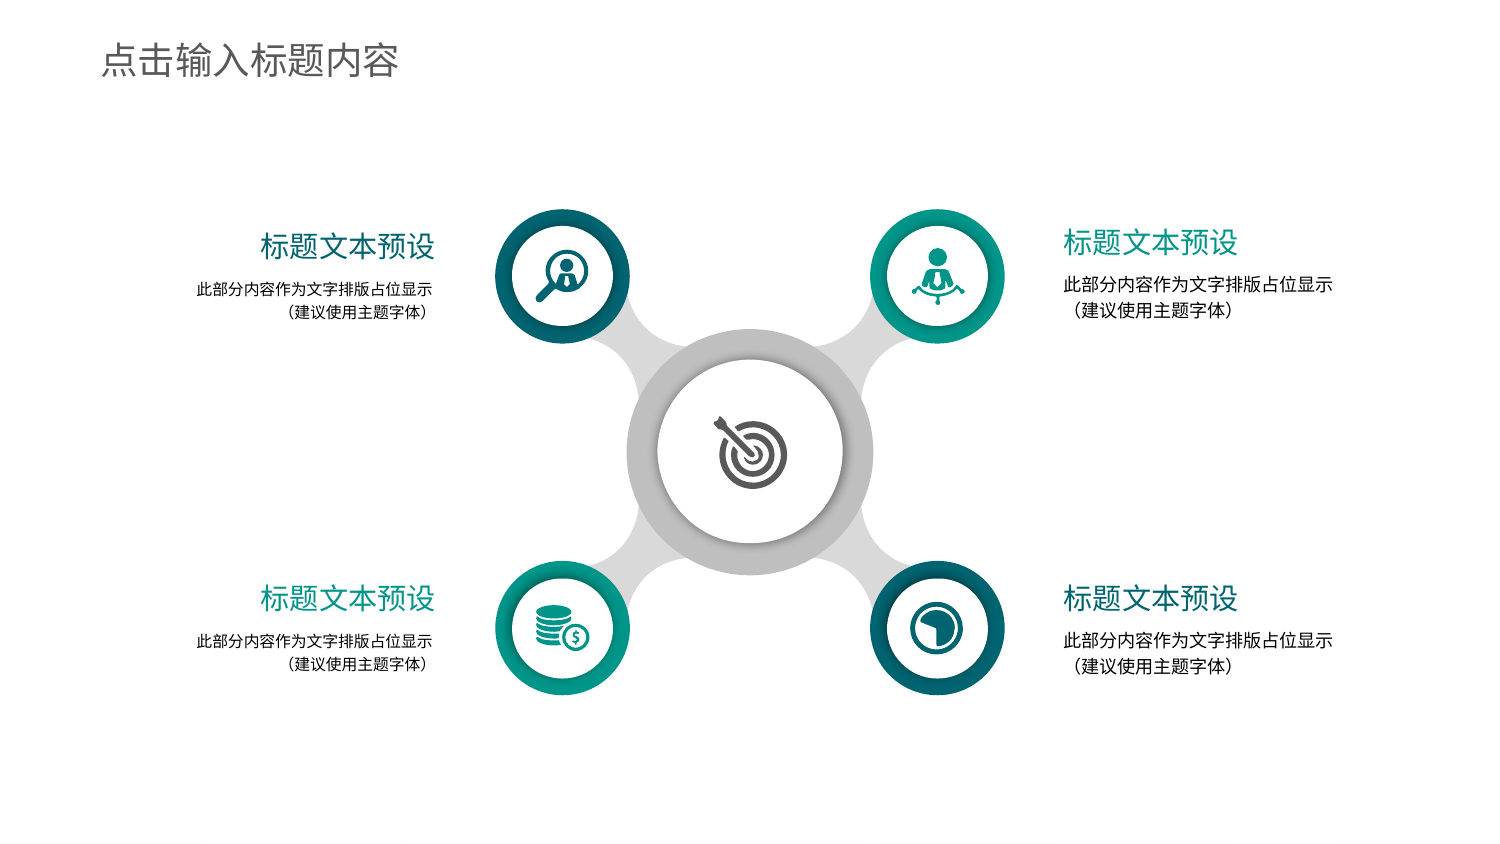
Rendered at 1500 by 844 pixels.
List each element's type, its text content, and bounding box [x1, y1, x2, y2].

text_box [1004, 222, 1364, 330]
text_box 点击输入标题内容 [100, 28, 450, 91]
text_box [494, 208, 1005, 696]
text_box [136, 578, 496, 686]
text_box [136, 226, 496, 334]
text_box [1004, 578, 1364, 686]
